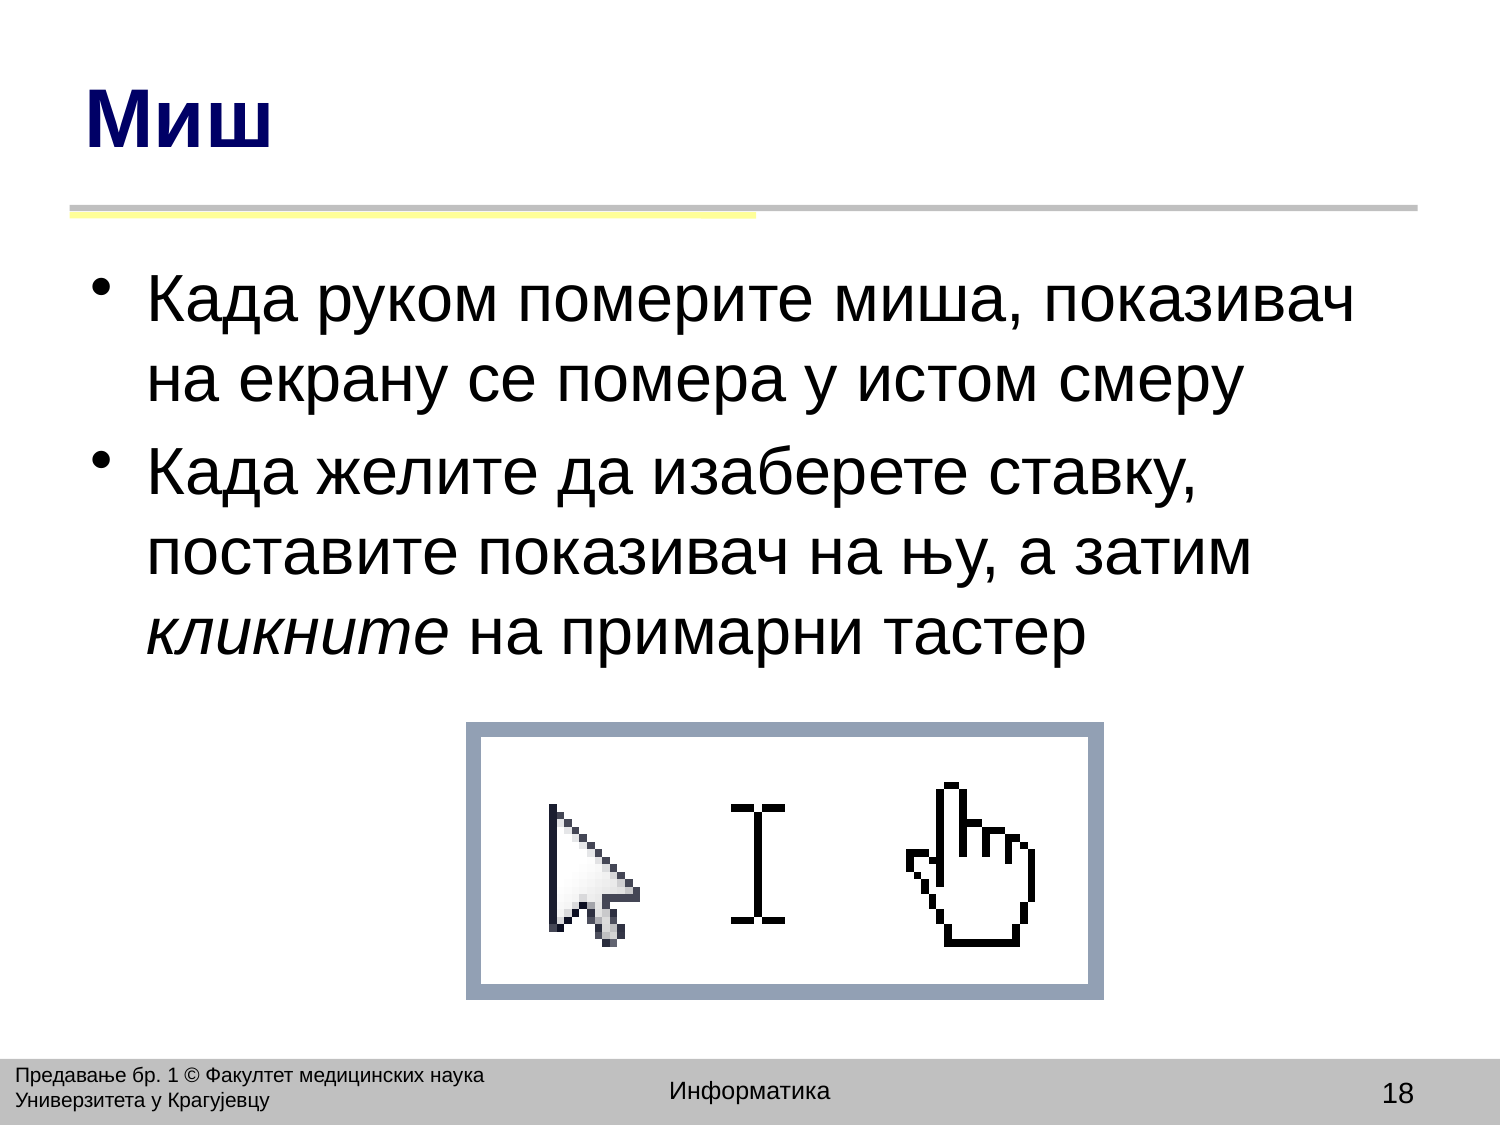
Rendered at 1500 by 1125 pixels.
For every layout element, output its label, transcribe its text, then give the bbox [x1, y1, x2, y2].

list Када руком померите миша, показивач на екрану се помера у истом смеру Када желите да изаберете ставку, поставите показивач на њу, а затим кликните на примарни тастер [74, 246, 1426, 1023]
footer Информатика [512, 1066, 988, 1125]
slide_number Предавање бр. 1 © Факултет медицинских наука Универзитета у Крагујевцу [0, 1053, 599, 1108]
title Миш [69, 19, 1426, 208]
picture [466, 721, 1105, 1001]
slide_number 18 [1079, 1066, 1430, 1125]
